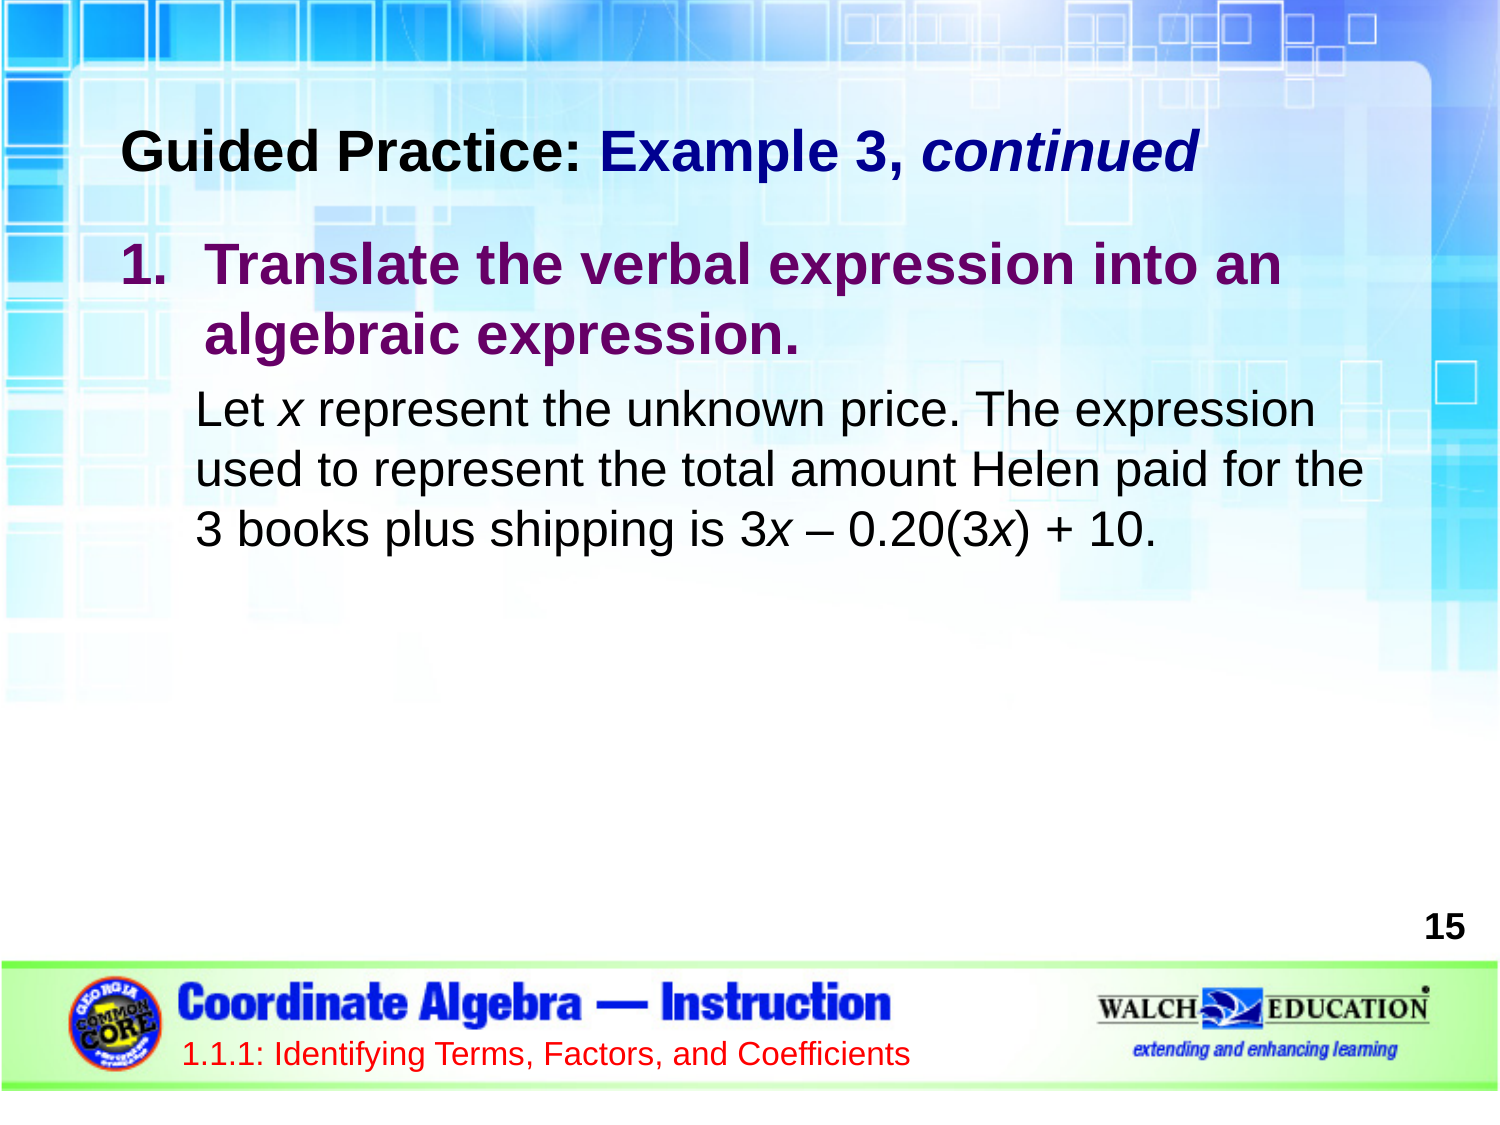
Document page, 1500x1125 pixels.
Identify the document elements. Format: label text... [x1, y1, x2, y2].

picture [1, 0, 1500, 1091]
slide_number 15 [1361, 901, 1481, 949]
list 1.1.1: Identifying Terms, Factors, and Coefficients [166, 1024, 1074, 1068]
subtitle Guided Practice: Example 3, continued Translate the verbal expression into an algebraic expression. Let x represent the unknown price. The expression used to represent the total amount Helen paid for the 3 books plus shipping is 3x – 0.20(3x) + 10. [105, 105, 1394, 925]
